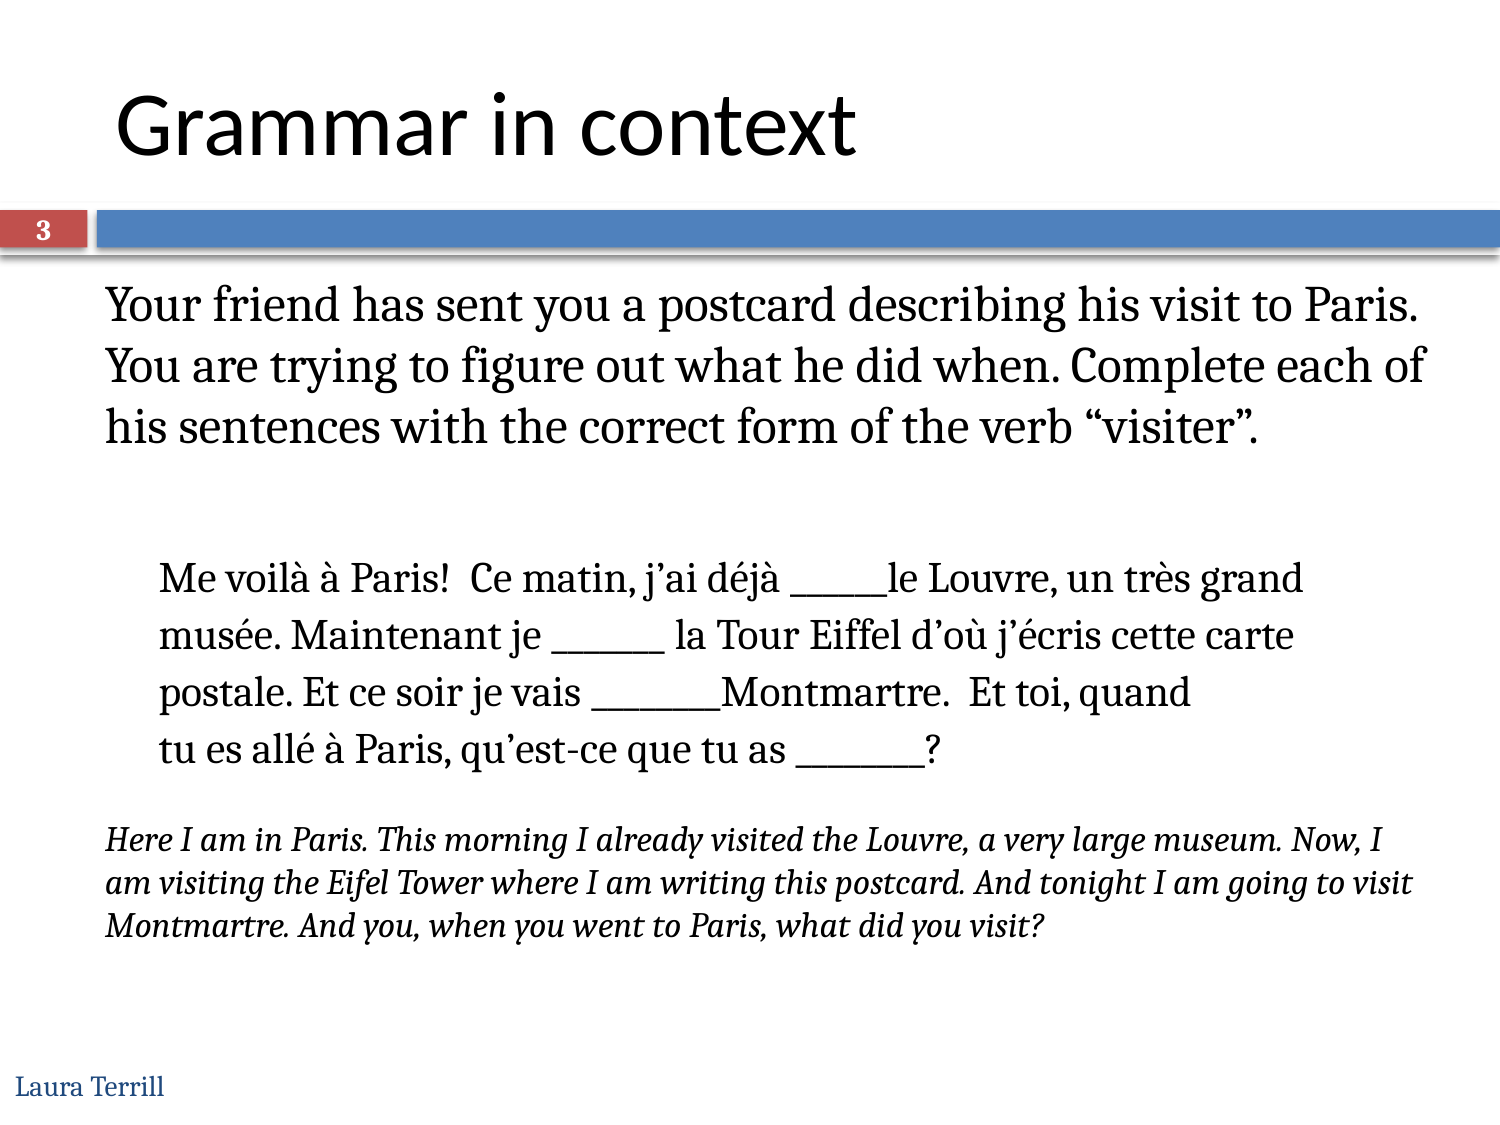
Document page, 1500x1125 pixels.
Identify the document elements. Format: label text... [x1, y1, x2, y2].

title Grammar in context [100, 37, 1438, 200]
slide_number 3 [0, 208, 88, 249]
footer Laura Terrill [0, 1054, 890, 1115]
list Your friend has sent you a postcard describing his visit to Paris. You are trying to figure out what he did when. Complete each of his sentences with the correct form of the verb “visiter”. Me voilà à Paris! Ce matin, j’ai déjà ______le Louvre, un très grand musée. Maintenant je _______ la Tour Eiffel d’où j’écris cette carte postale. Et ce soir je vais ________Montmartre. Et toi, quand tu es allé à Paris, qu’est-ce que tu as ________? Here I am in Paris. This morning I already visited the Louvre, a very large museum. Now, I am visiting the Eifel Tower where I am writing this postcard. And tonight I am going to visit Montmartre. And you, when you went to Paris, what did you visit? [90, 262, 1459, 1030]
